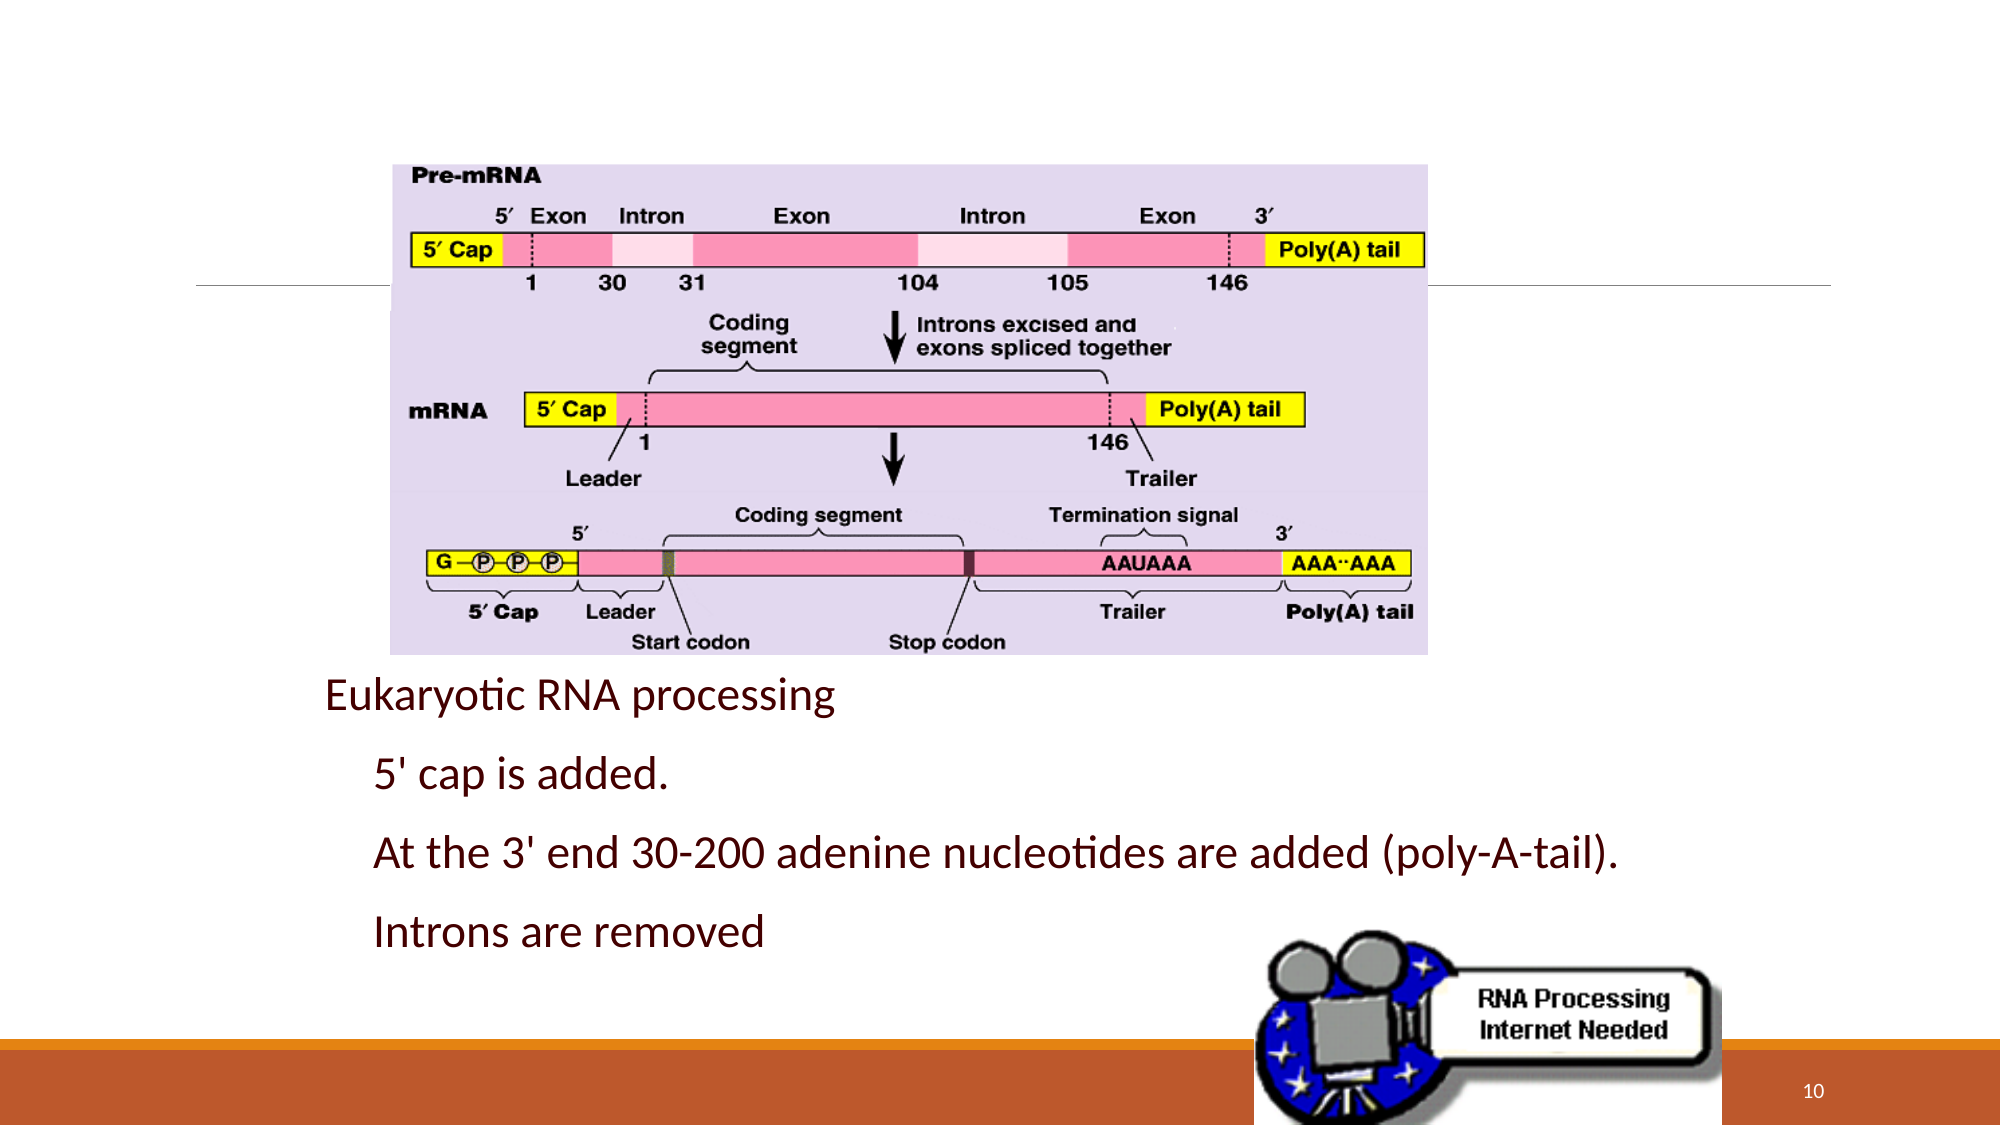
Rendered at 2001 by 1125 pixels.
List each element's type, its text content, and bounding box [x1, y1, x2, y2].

slide_number 10 [1730, 1059, 1840, 1120]
list Eukaryotic RNA processing 5' cap is added. At the 3' end 30-200 adenine nucleotides are added (poly-A-tail). Introns are removed [324, 662, 1675, 1005]
picture [1254, 928, 1722, 1125]
title RNA Processing [180, 47, 1830, 285]
picture [389, 161, 1429, 655]
